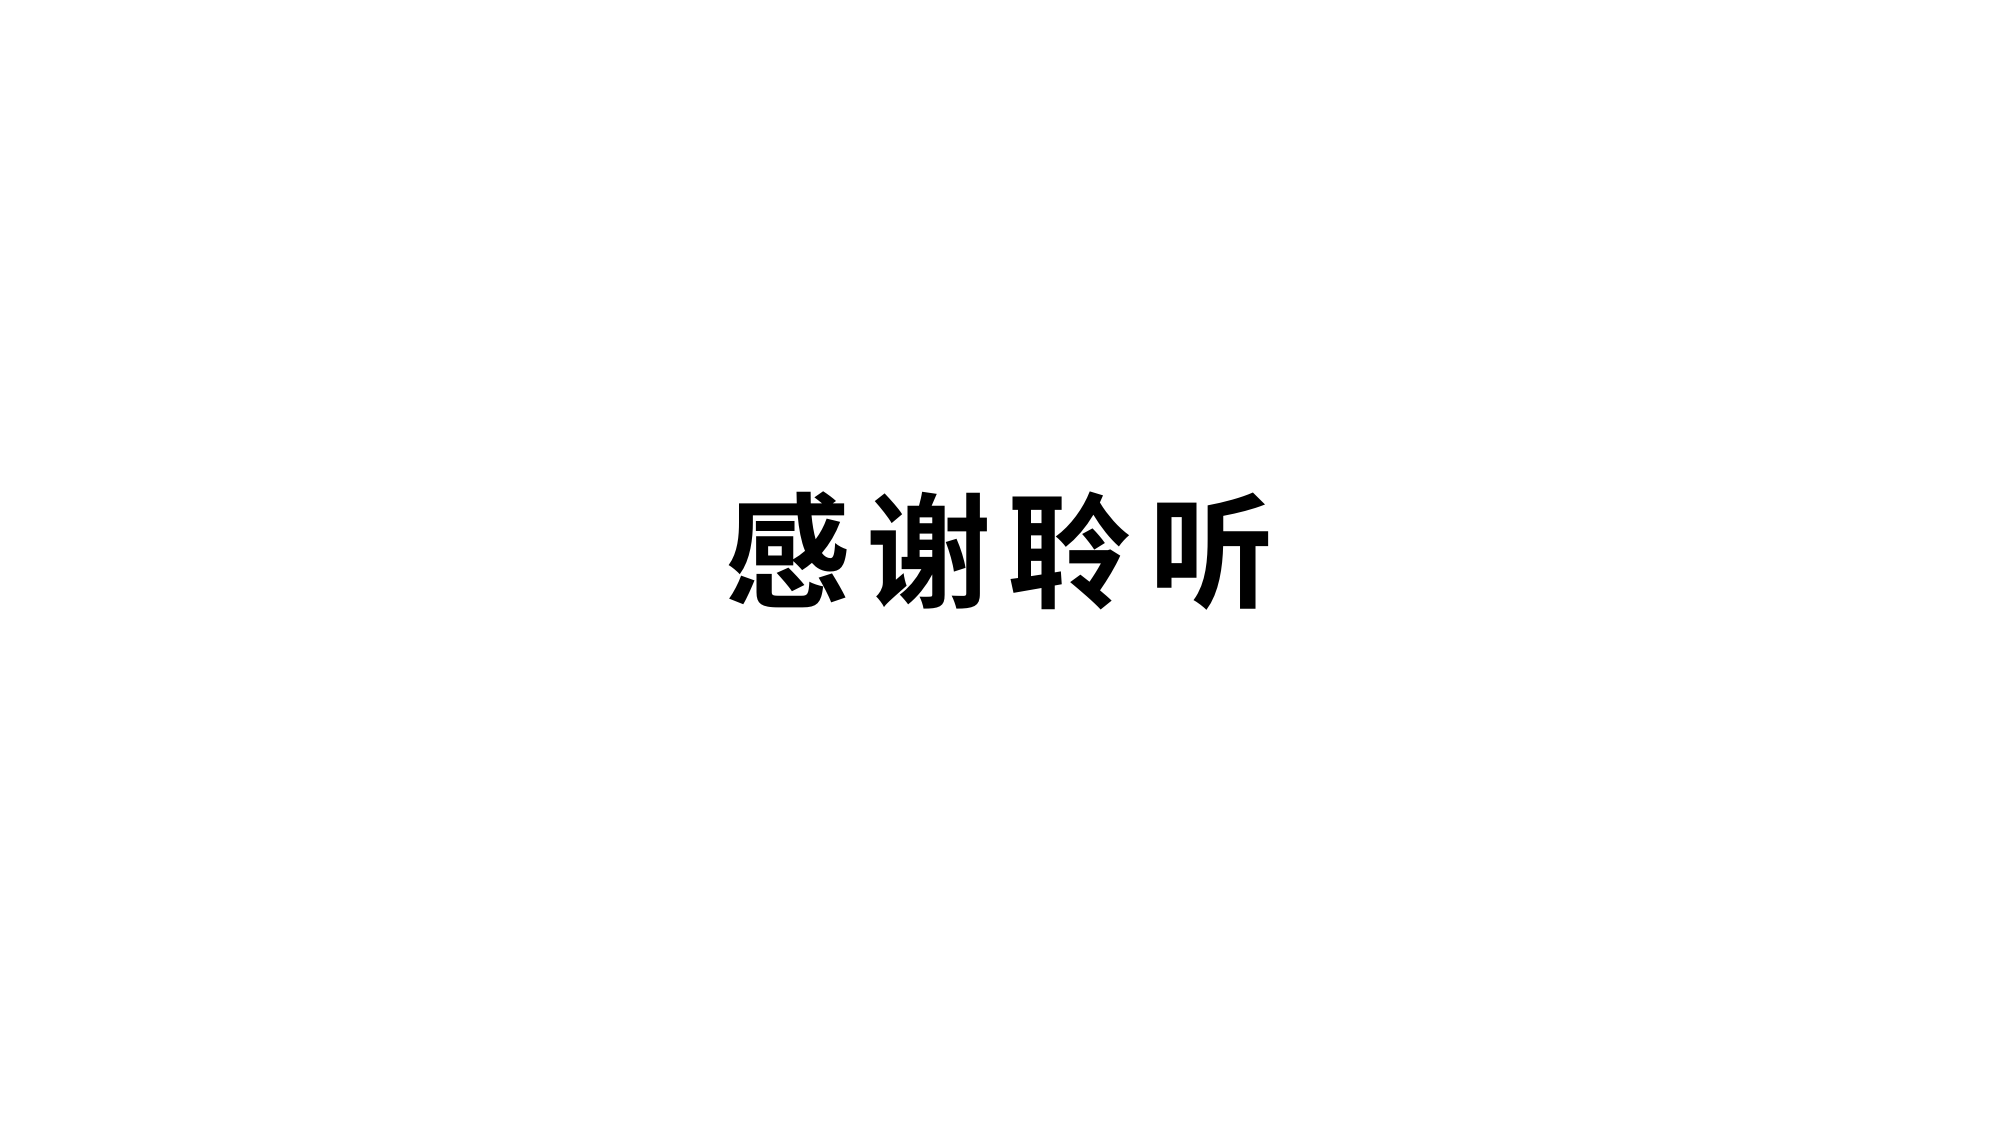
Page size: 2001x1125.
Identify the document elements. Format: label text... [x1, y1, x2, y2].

title 感谢聆听 [362, 422, 1638, 632]
